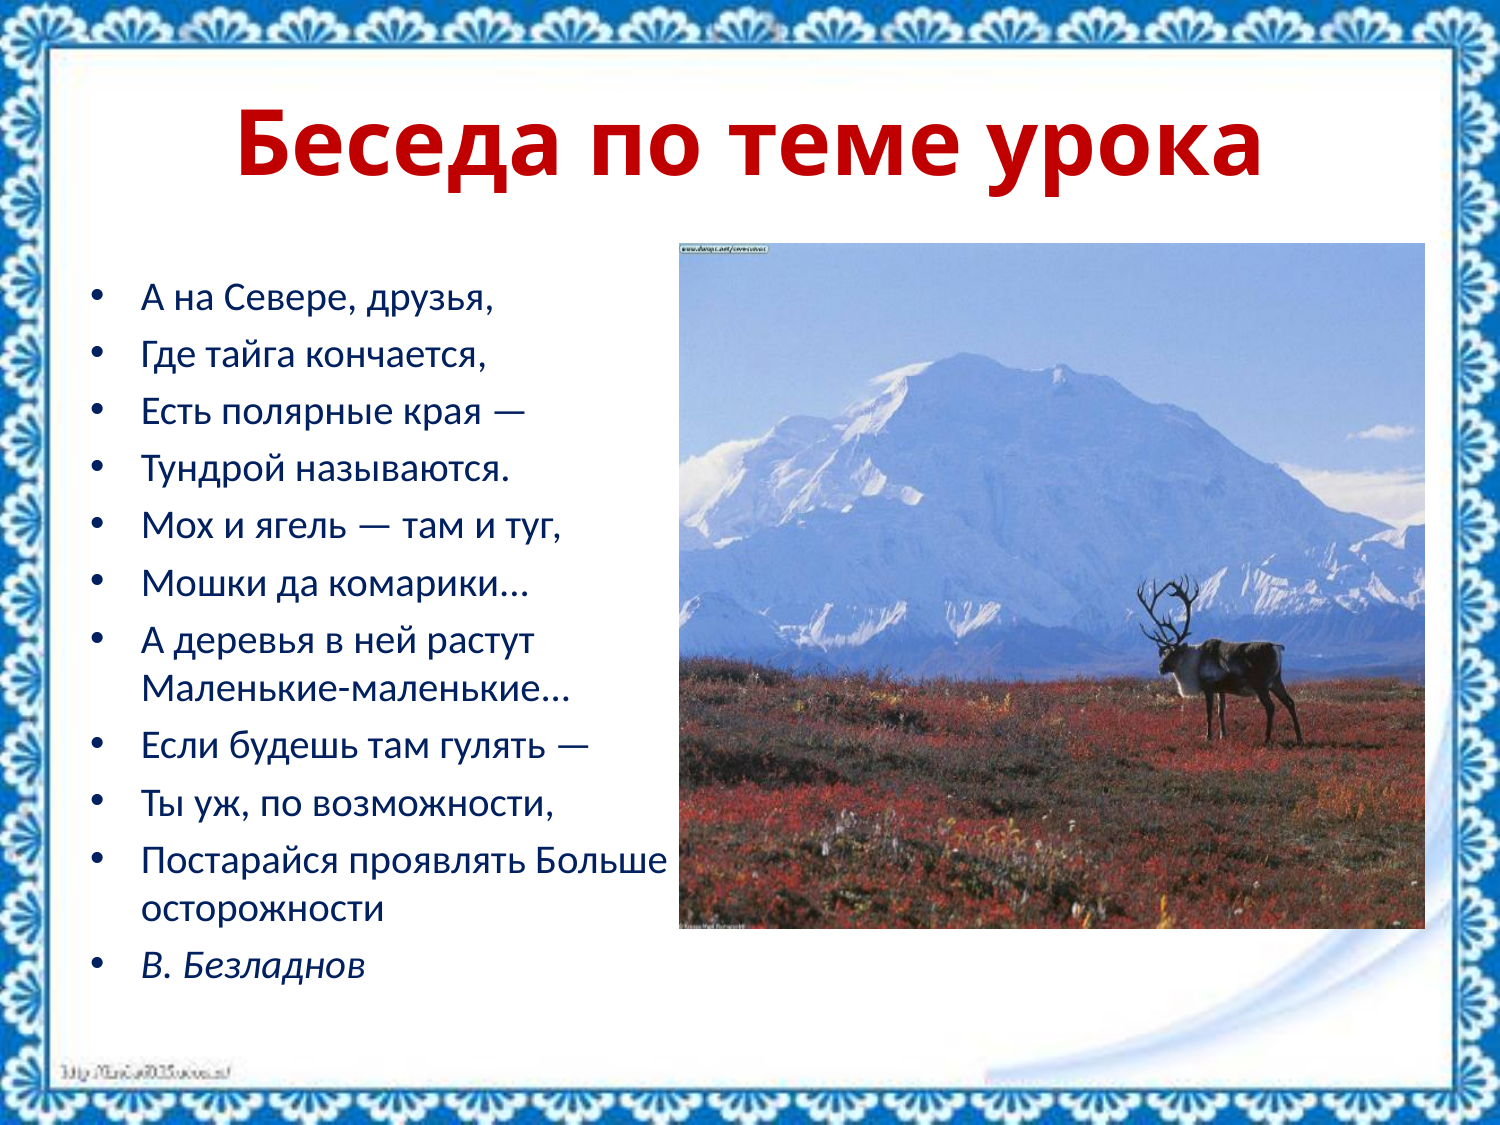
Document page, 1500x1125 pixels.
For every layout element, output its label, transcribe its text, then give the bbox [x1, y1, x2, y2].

list А на Севере, друзья, Где тайга кончается, Есть полярные края — Тундрой называются. Мох и ягель — там и туг, Мошки да комарики... А деревья в ней растут Маленькие-маленькие... Если будешь там гулять — Ты уж, по возможности, Постарайся проявлять Больше осторожности В. Безладнов [75, 262, 738, 1005]
picture [0, 0, 1500, 1125]
title Беседа по теме урока [75, 45, 1425, 233]
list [678, 243, 1426, 929]
